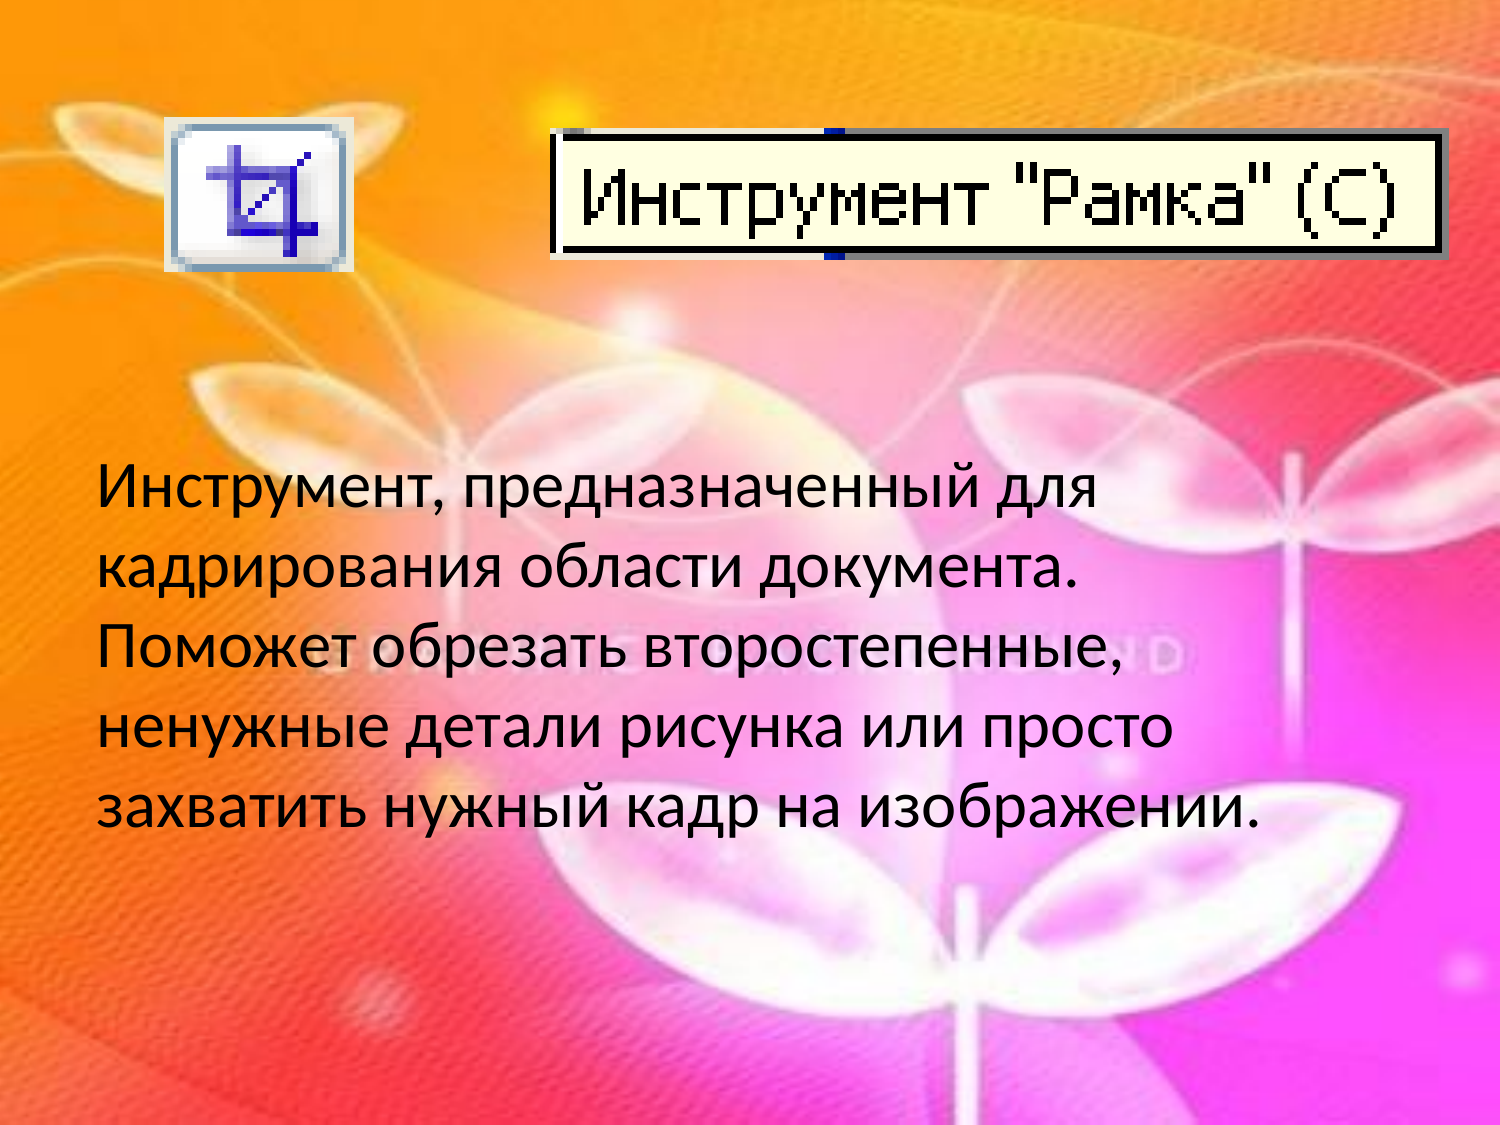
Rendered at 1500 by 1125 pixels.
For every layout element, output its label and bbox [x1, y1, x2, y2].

picture [163, 116, 354, 272]
picture [550, 128, 1449, 260]
list [0, 0, 1500, 1125]
